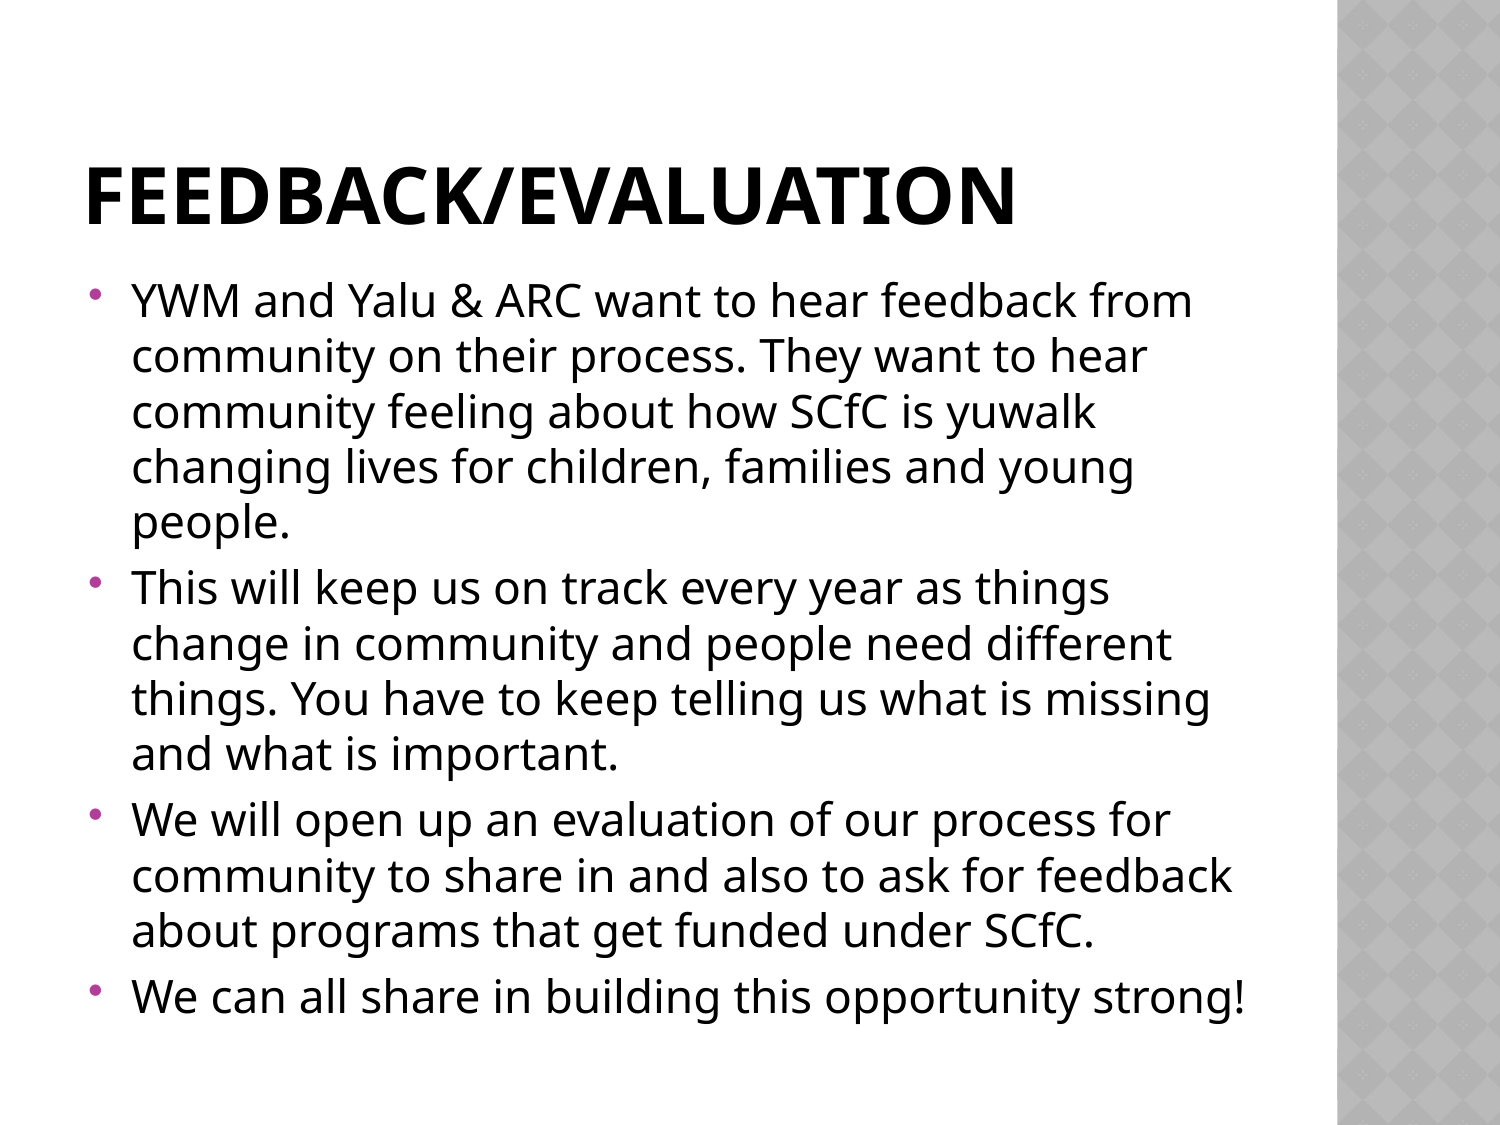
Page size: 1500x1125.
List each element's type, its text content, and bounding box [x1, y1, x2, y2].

title Feedback/evaluation [75, 52, 1263, 240]
list YWM and Yalu & ARC want to hear feedback from community on their process. They want to hear community feeling about how SCfC is yuwalk changing lives for children, families and young people. This will keep us on track every year as things change in community and people need different things. You have to keep telling us what is missing and what is important. We will open up an evaluation of our process for community to share in and also to ask for feedback about programs that get funded under SCfC. We can all share in building this opportunity strong! [75, 264, 1263, 1059]
